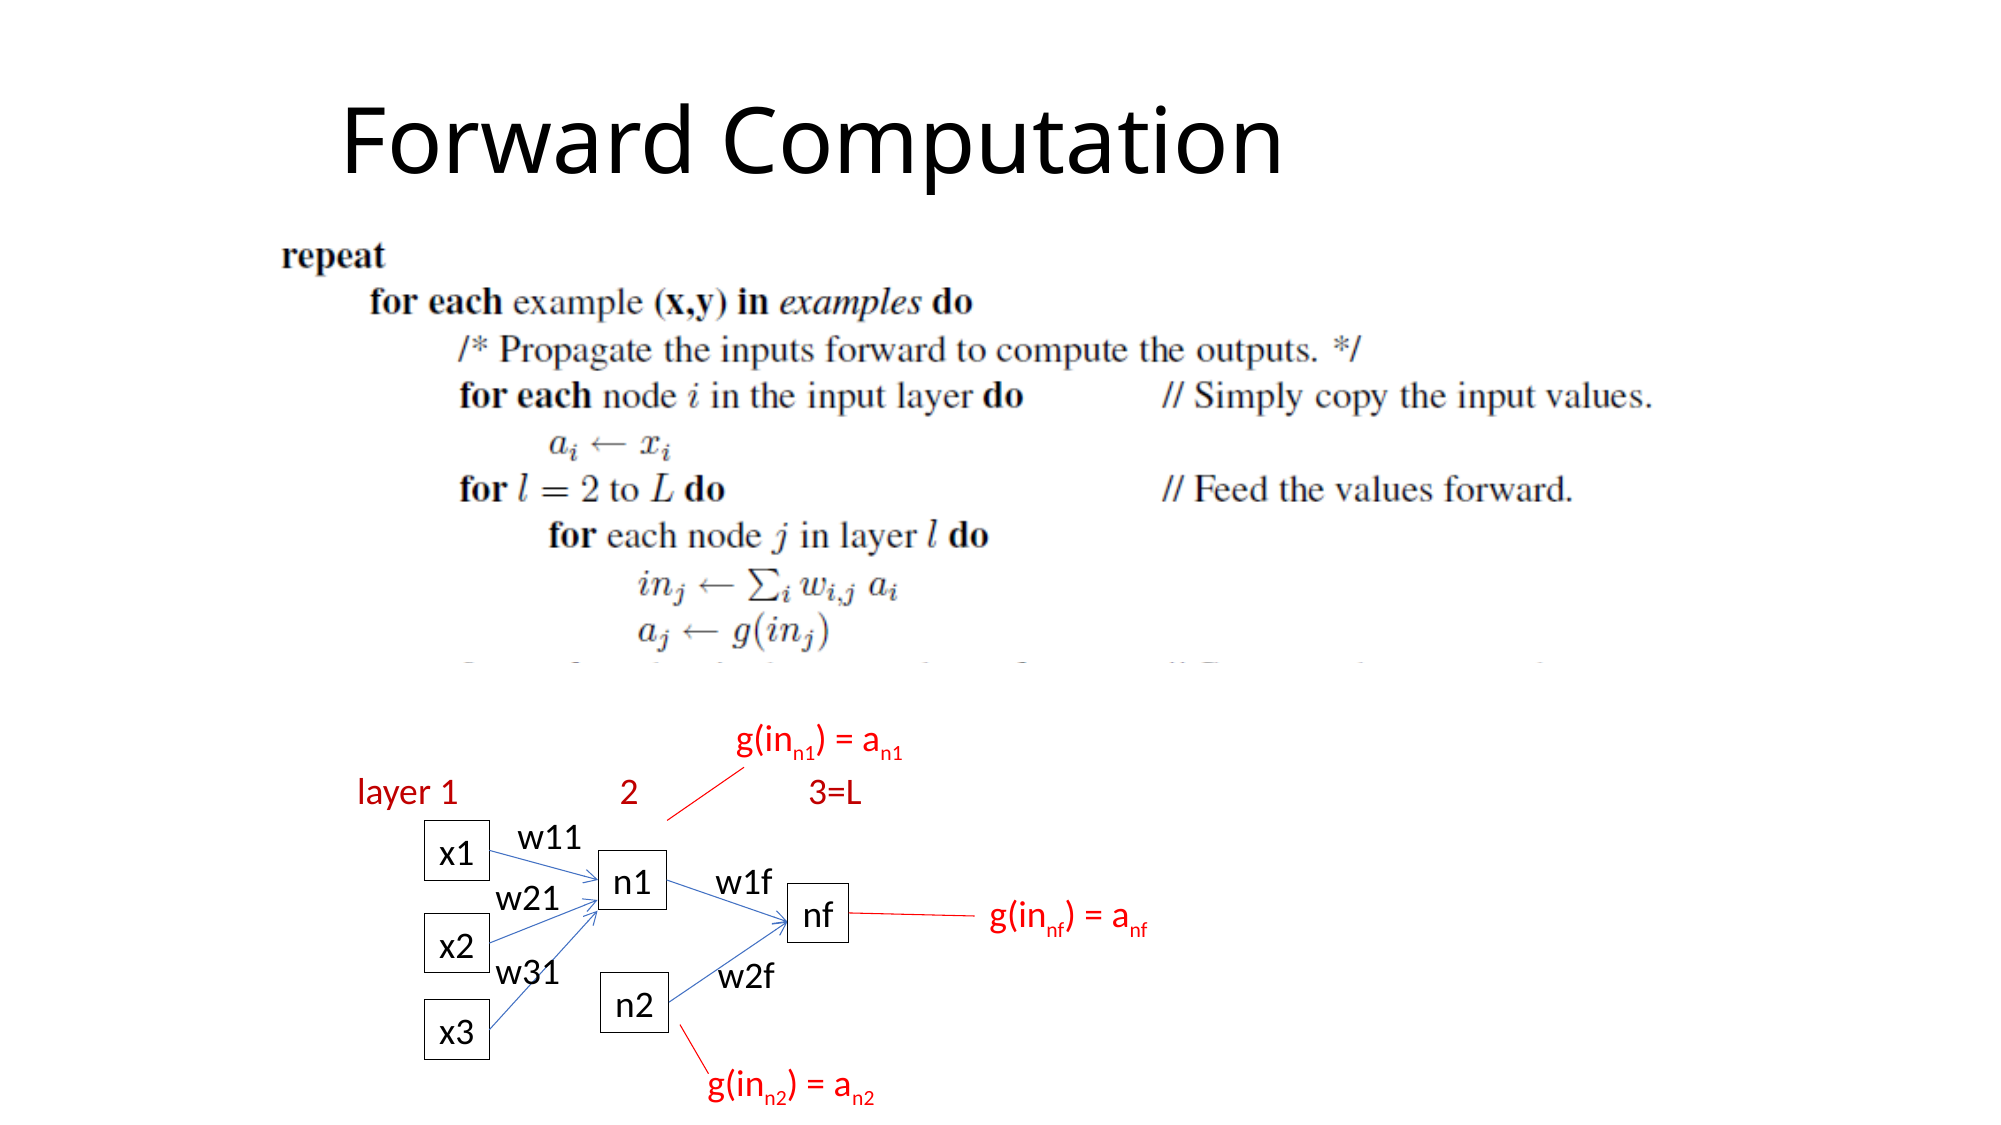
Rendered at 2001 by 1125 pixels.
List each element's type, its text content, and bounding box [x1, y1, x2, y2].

text_box x2 [424, 913, 489, 973]
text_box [489, 850, 598, 881]
text_box w1f [700, 850, 788, 880]
text_box w31 [480, 939, 489, 1000]
text_box x1 [424, 820, 490, 881]
text_box g(inn1) = an1 [721, 706, 957, 773]
text_box layer 1 2 3=L [342, 759, 721, 820]
text_box x3 [424, 999, 490, 1060]
text_box g(innf) = anf [974, 883, 1210, 949]
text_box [679, 1024, 709, 1074]
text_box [489, 899, 598, 944]
text_box g(inn2) = an2 [692, 1051, 1059, 1118]
text_box n1 [598, 850, 667, 910]
text_box w21 [480, 865, 576, 926]
picture [253, 237, 1746, 663]
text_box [667, 767, 745, 821]
text_box nf [788, 883, 849, 943]
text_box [667, 880, 788, 922]
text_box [489, 944, 598, 1031]
text_box w11 [502, 804, 597, 850]
text_box layer 1 2 3=L [745, 773, 878, 820]
text_box n2 [600, 972, 669, 1033]
title Forward Computation [324, 50, 1675, 237]
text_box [669, 921, 788, 1003]
